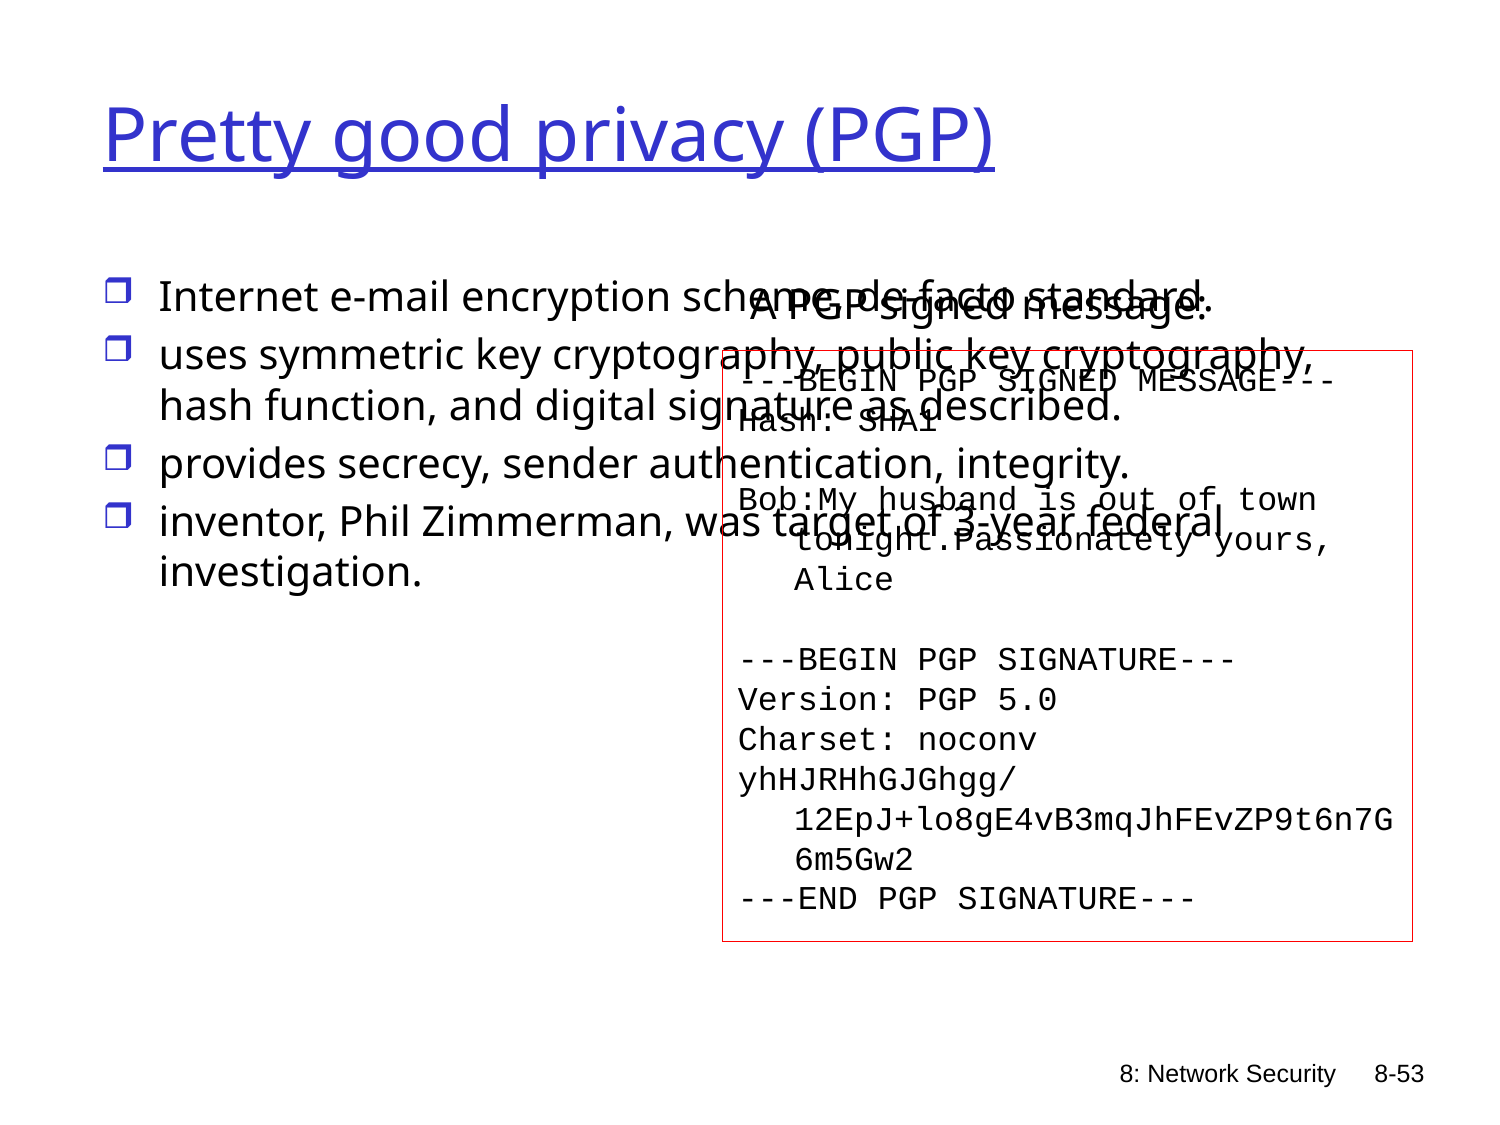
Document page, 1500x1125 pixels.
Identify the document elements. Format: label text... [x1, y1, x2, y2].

title Pretty good privacy (PGP) [87, 37, 1363, 225]
footer 8: Network Security [876, 1050, 1352, 1125]
slide_number 8-53 [1320, 1050, 1440, 1099]
text_box A PGP signed message: [735, 270, 1223, 336]
list Internet e-mail encryption scheme, de-facto standard. uses symmetric key cryptography, public key cryptography, hash function, and digital signature as described. provides secrecy, sender authentication, integrity. inventor, Phil Zimmerman, was target of 3-year federal investigation. [87, 262, 1363, 1025]
list ---BEGIN PGP SIGNED MESSAGE--- Hash: SHA1 Bob:My husband is out of town tonight.Passionately yours, Alice ---BEGIN PGP SIGNATURE--- Version: PGP 5.0 Charset: noconv yhHJRHhGJGhgg/12EpJ+lo8gE4vB3mqJhFEvZP9t6n7G6m5Gw2 ---END PGP SIGNATURE--- [722, 350, 1413, 942]
